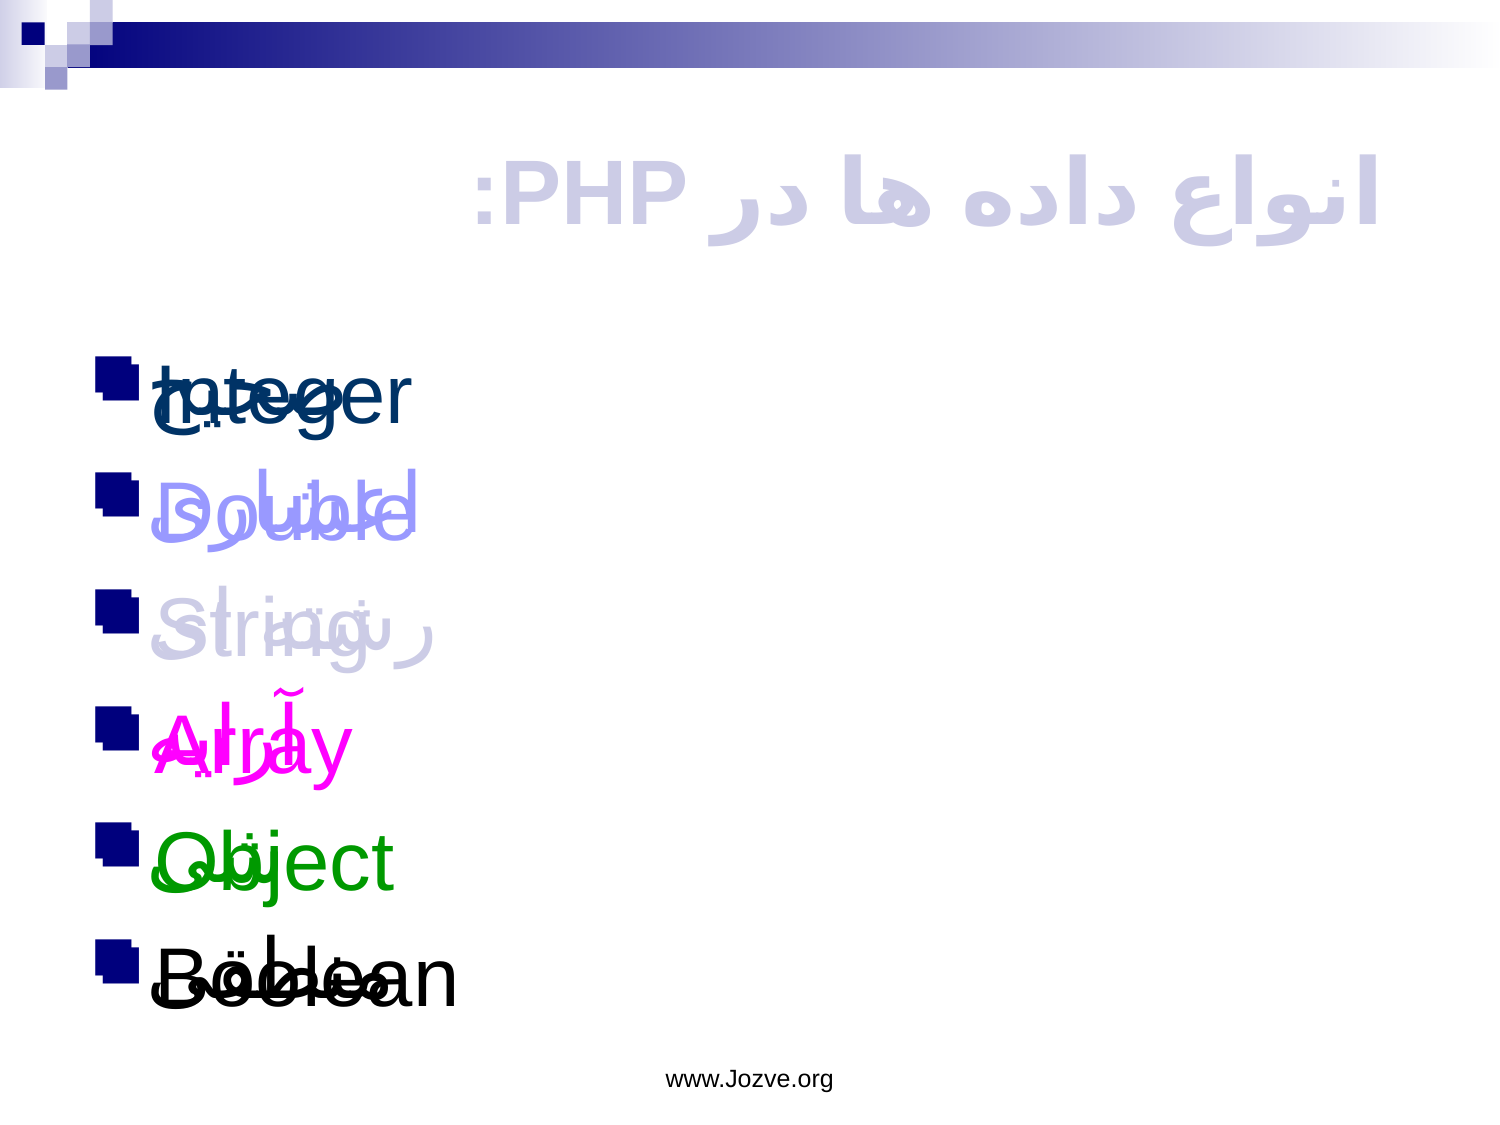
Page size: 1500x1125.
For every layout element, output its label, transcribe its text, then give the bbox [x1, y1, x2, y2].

list صحیح اعشاری رشته ای آرایه شی منطقی [74, 324, 1426, 963]
footer www.Jozve.org [512, 1024, 988, 1101]
title :PHP انواع داده ها در [74, 74, 1426, 301]
